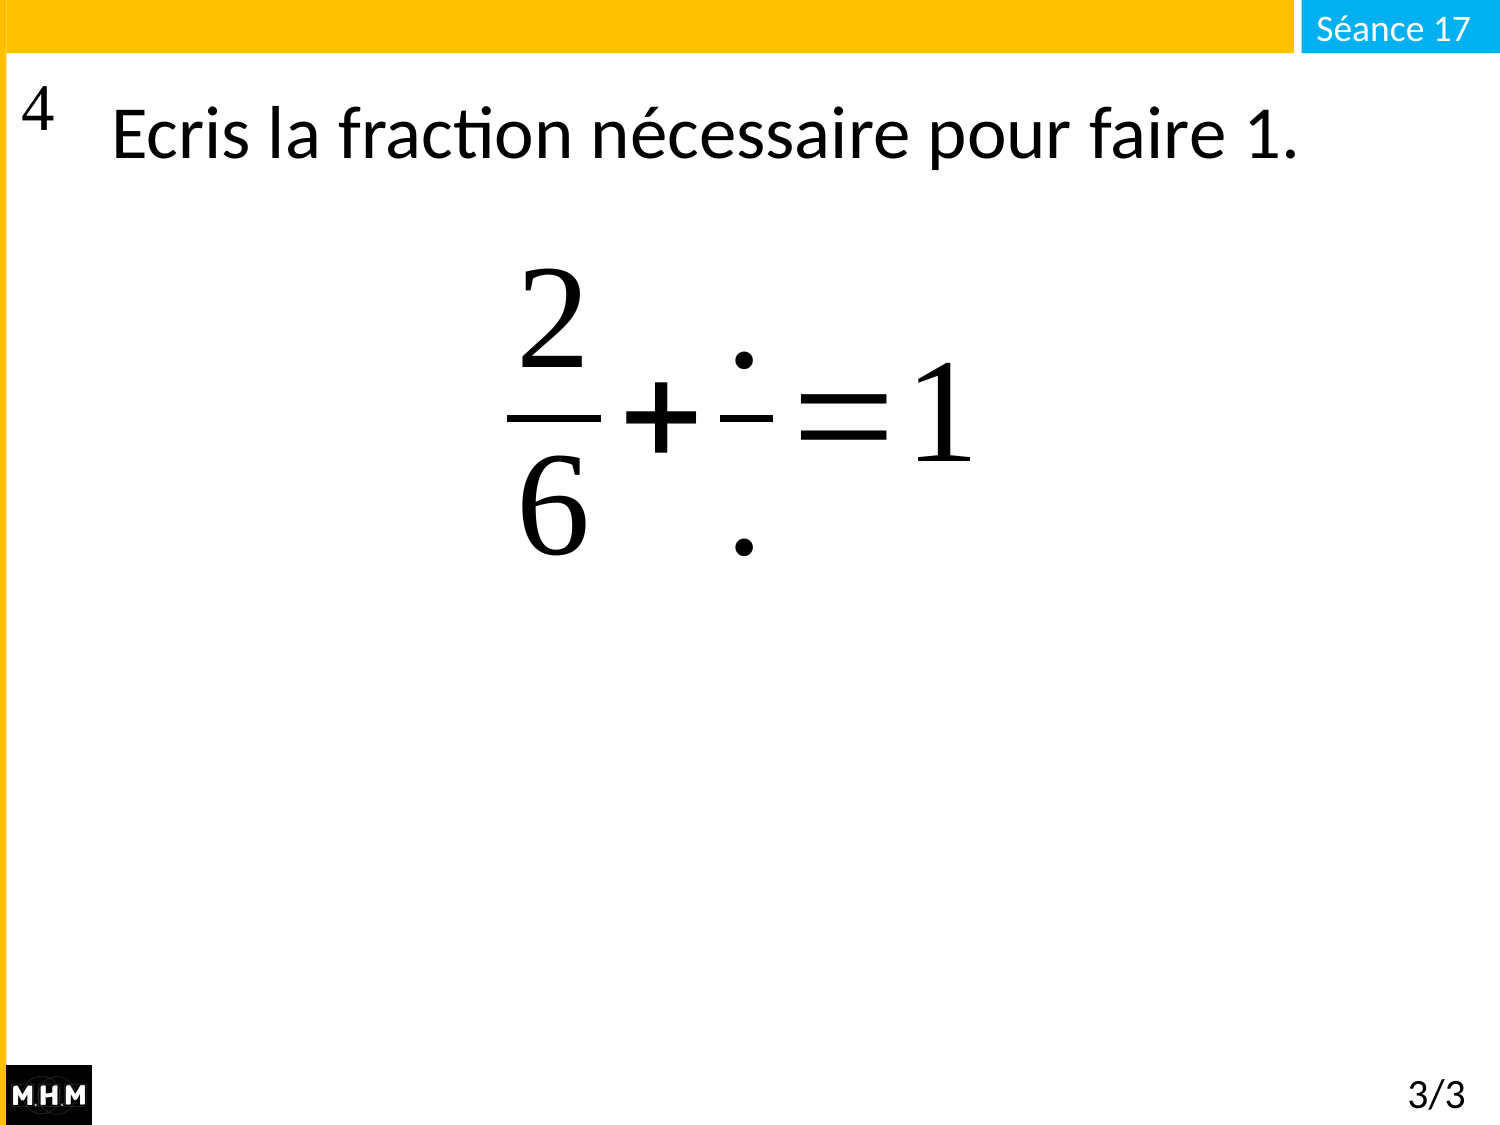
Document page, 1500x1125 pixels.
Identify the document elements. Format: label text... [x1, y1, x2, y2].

title Ecris la fraction nécessaire pour faire 1. [96, 60, 1391, 208]
picture [6, 1065, 92, 1125]
list 3/3 [1373, 1064, 1500, 1125]
